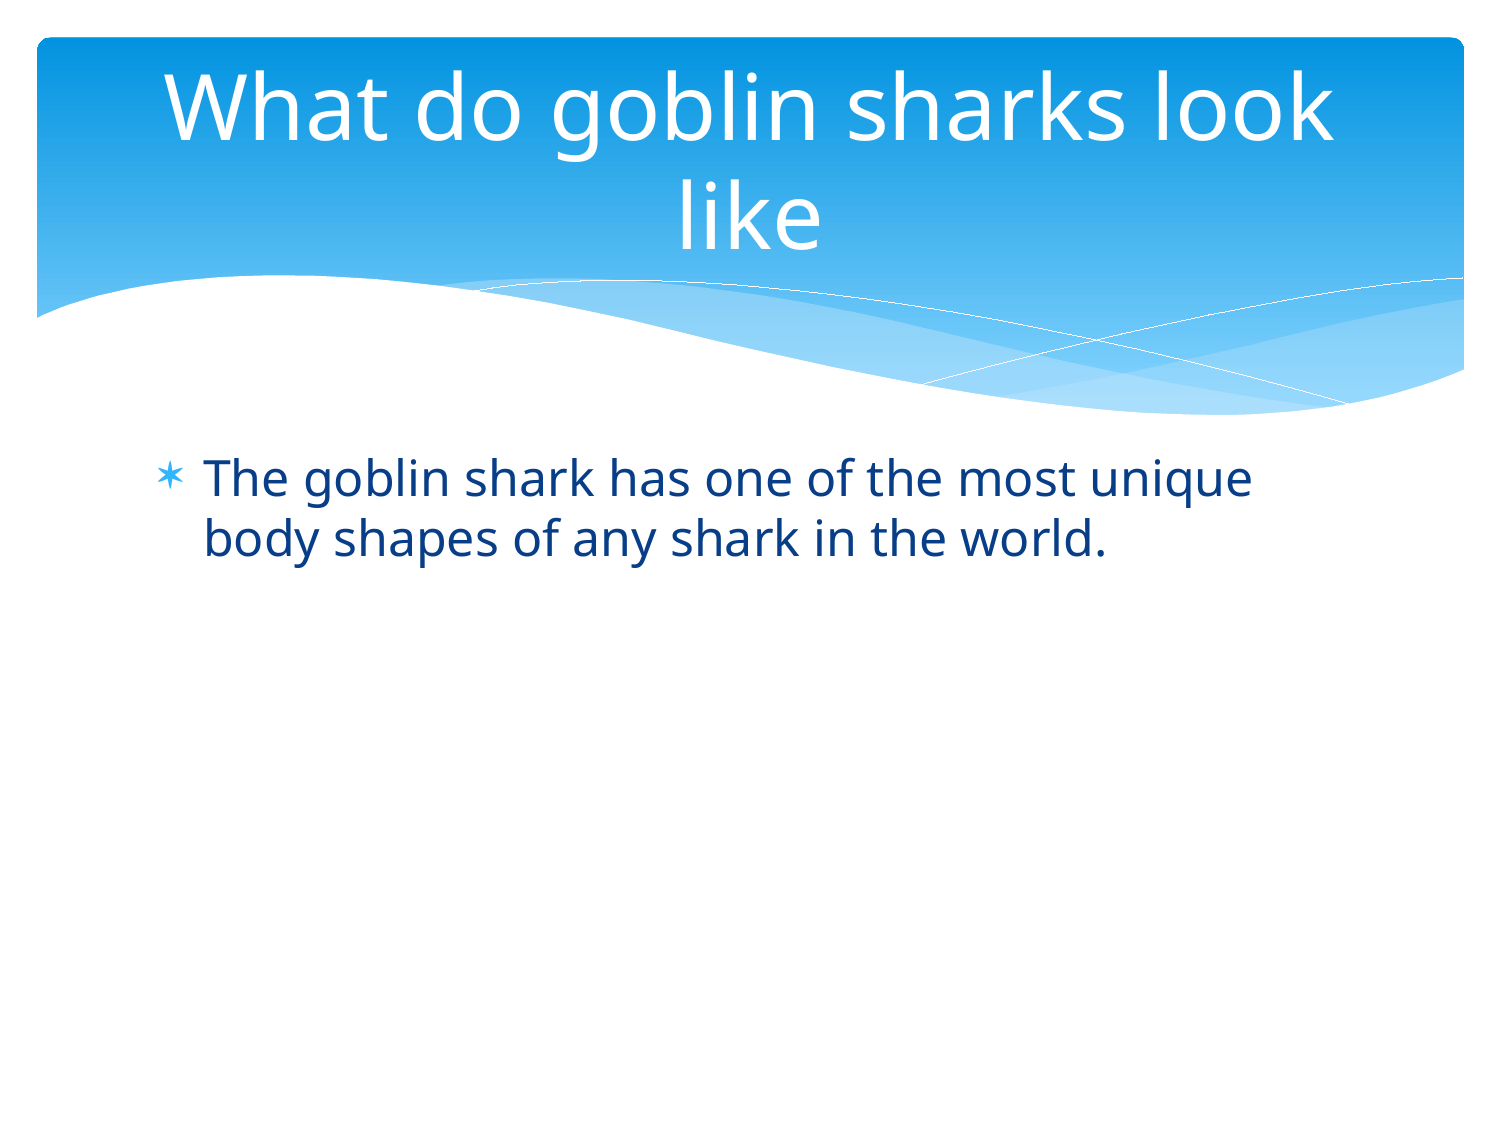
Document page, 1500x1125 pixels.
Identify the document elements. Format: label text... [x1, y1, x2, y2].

title What do goblin sharks look like [75, 55, 1425, 261]
list The goblin shark has one of the most unique body shapes of any shark in the world. [143, 438, 1359, 1005]
